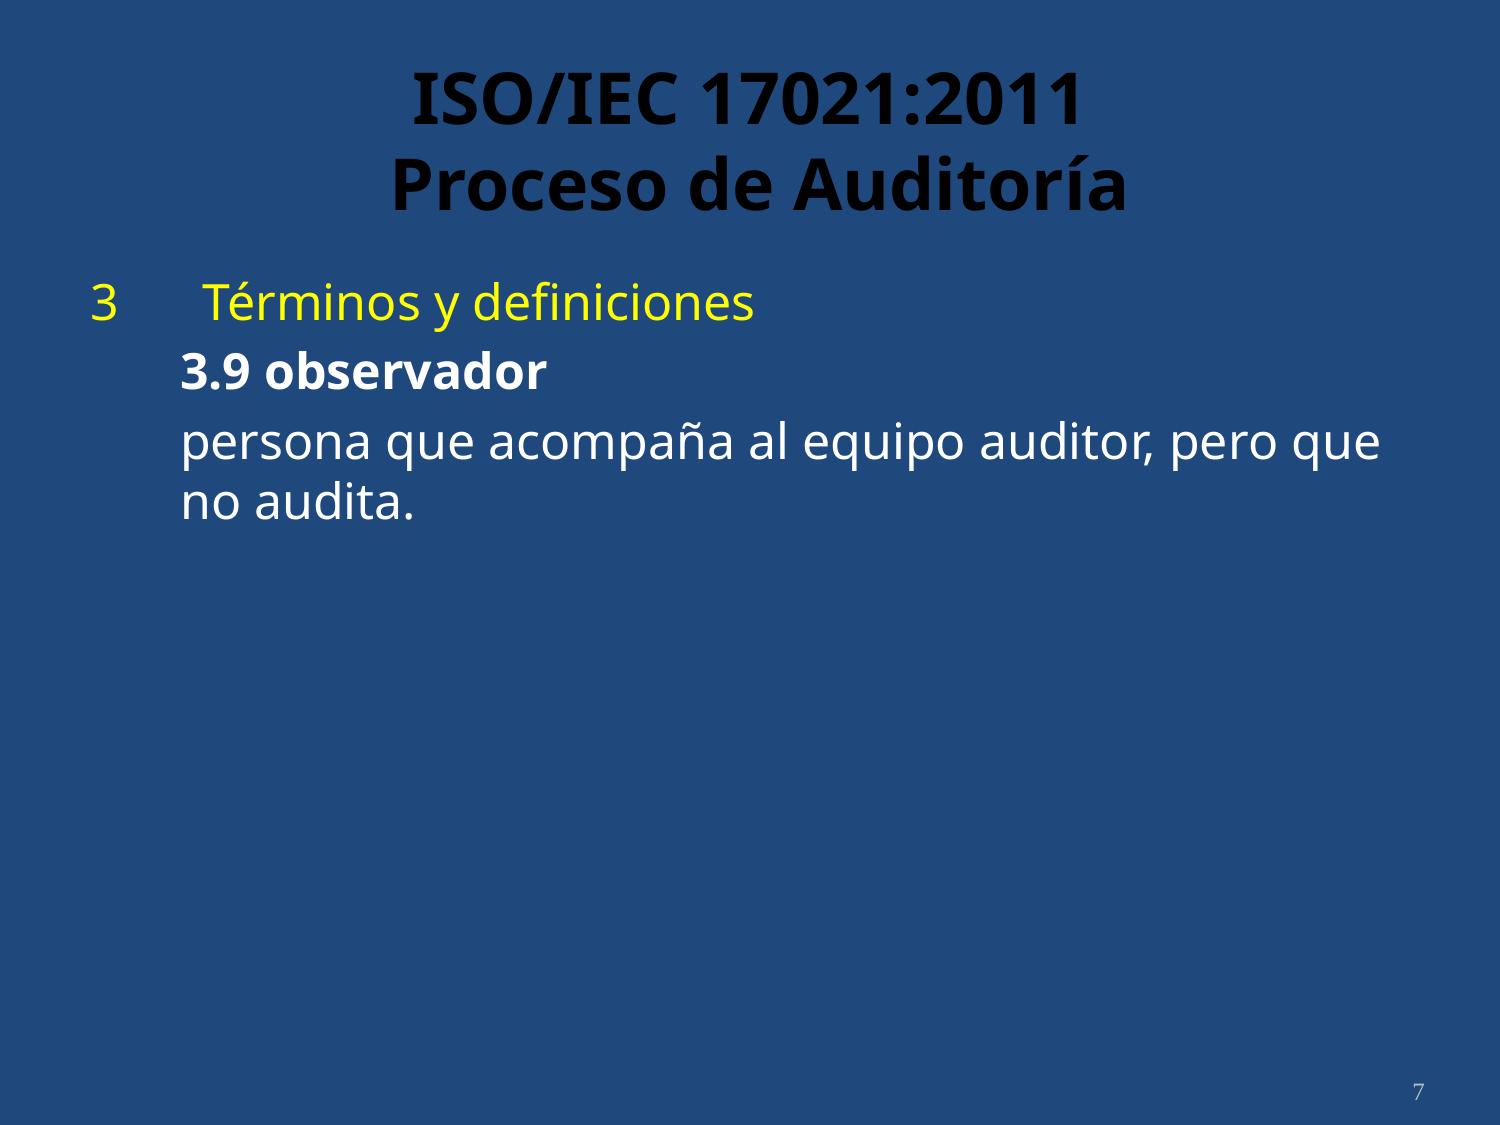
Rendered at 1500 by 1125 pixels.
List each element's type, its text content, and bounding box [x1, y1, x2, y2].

slide_number 7 [1299, 1052, 1425, 1113]
list 3 Términos y definiciones 3.9 observador persona que acompaña al equipo auditor, pero que no audita. [74, 262, 1426, 1036]
title ISO/IEC 17021:2011 Proceso de Auditoría [75, 45, 1425, 233]
